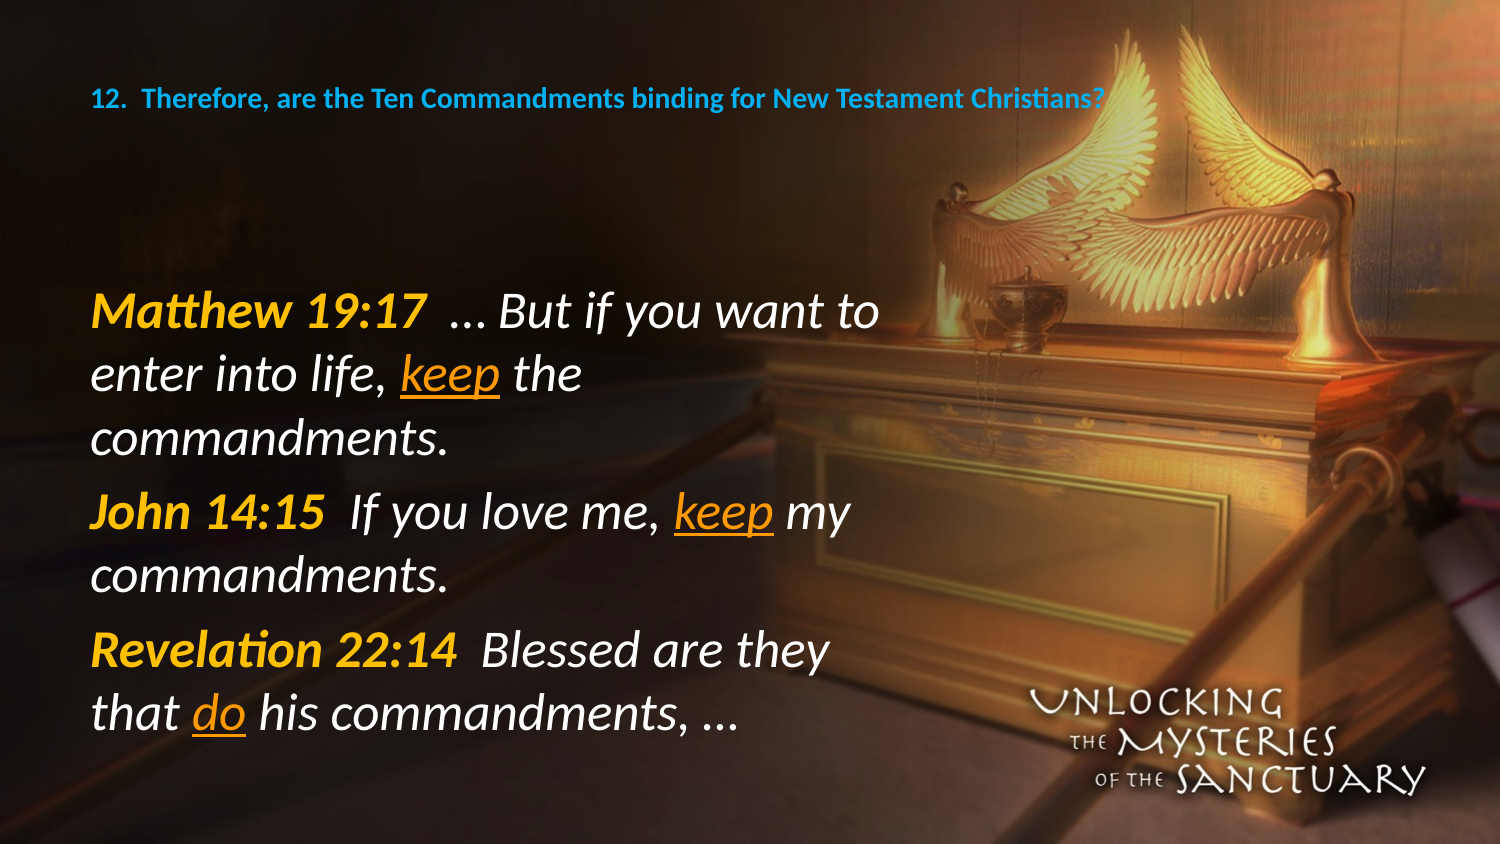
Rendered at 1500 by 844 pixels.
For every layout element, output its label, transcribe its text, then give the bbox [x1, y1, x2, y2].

title 12. Therefore, are the Ten Commandments binding for New Testament Christians? [75, 33, 1425, 175]
list Matthew 19:17 … But if you want to enter into life, keep the commandments. John 14:15 If you love me, keep my commandments. Revelation 22:14 Blessed are they that do his commandments, … [75, 267, 945, 754]
picture [0, 0, 1500, 844]
